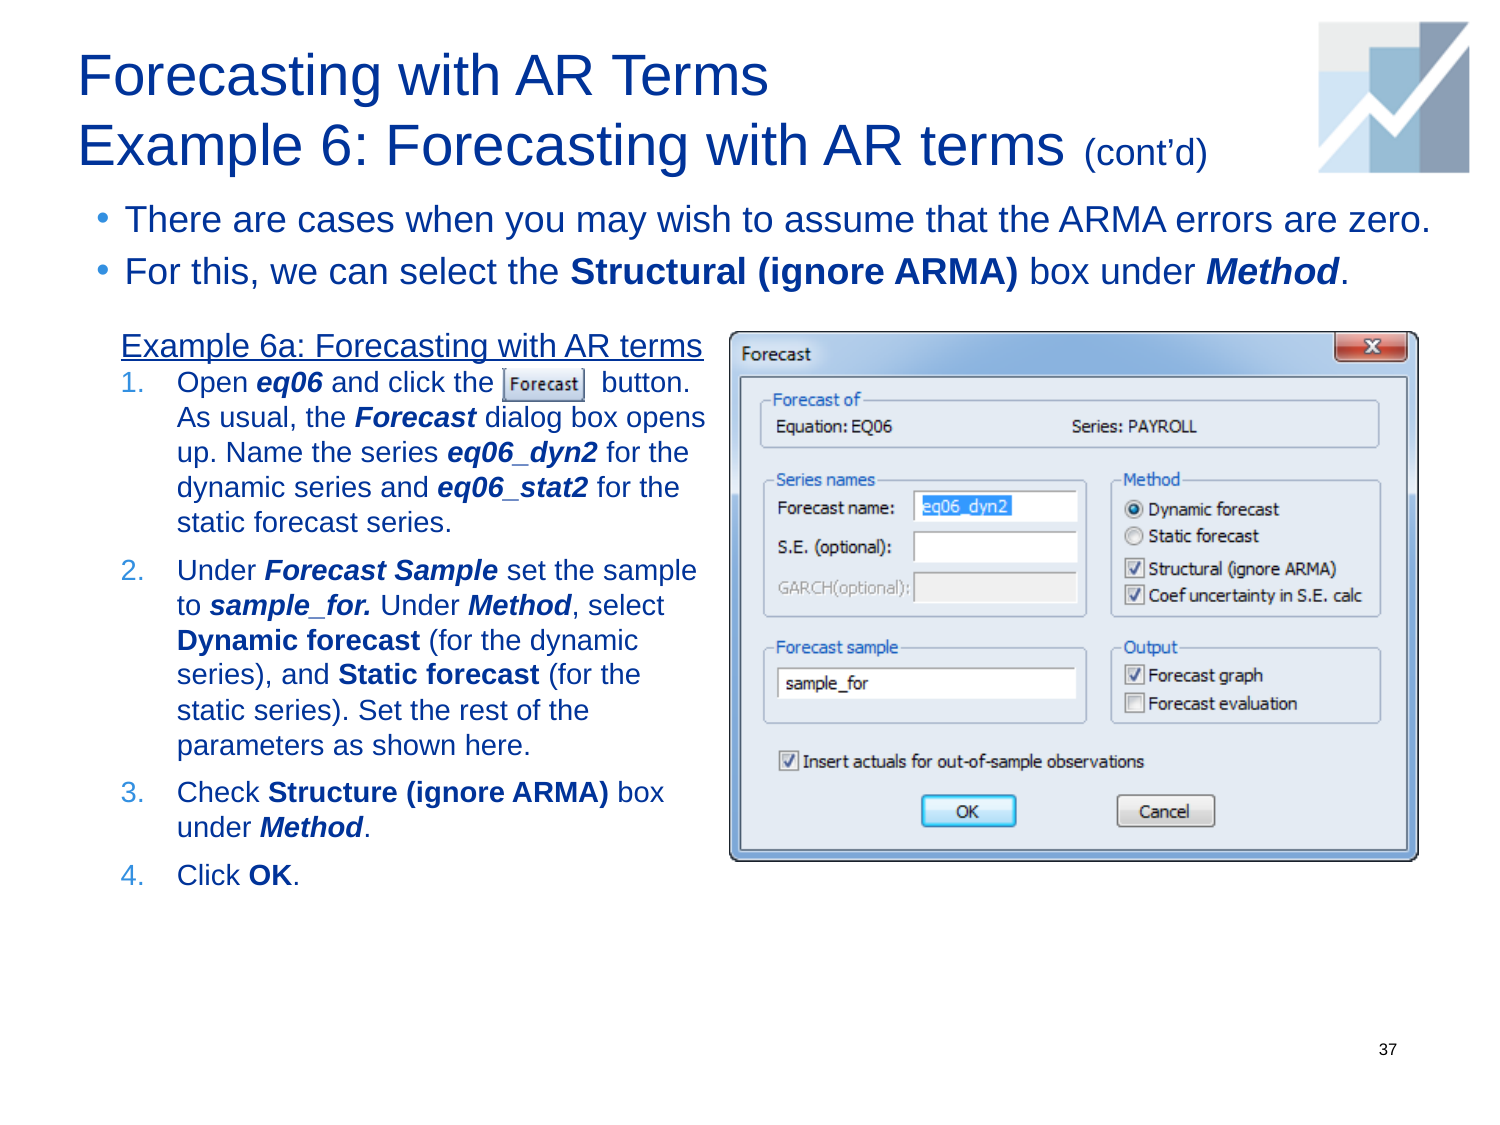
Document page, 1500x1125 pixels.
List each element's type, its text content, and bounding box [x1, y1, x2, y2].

text_box Example 6a: Forecasting with AR terms Open eq06 and click the button. As usual, the Forecast dialog box opens up. Name the series eq06_dyn2 for the dynamic series and eq06_stat2 for the static forecast series. Under Forecast Sample set the sample to sample_for. Under Method, select Dynamic forecast (for the dynamic series), and Static forecast (for the static series). Set the rest of the parameters as shown here. Check Structure (ignore ARMA) box under Method. Click OK. [105, 316, 730, 982]
picture [728, 331, 1419, 862]
list There are cases when you may wish to assume that the ARMA errors are zero. For this, we can select the Structural (ignore ARMA) box under Method. [81, 187, 1452, 322]
picture [1300, 11, 1479, 181]
picture [502, 368, 585, 402]
slide_number 37 [1262, 1015, 1413, 1067]
title Forecasting with AR Terms Example 6: Forecasting with AR terms (cont’d) [62, 0, 1297, 185]
